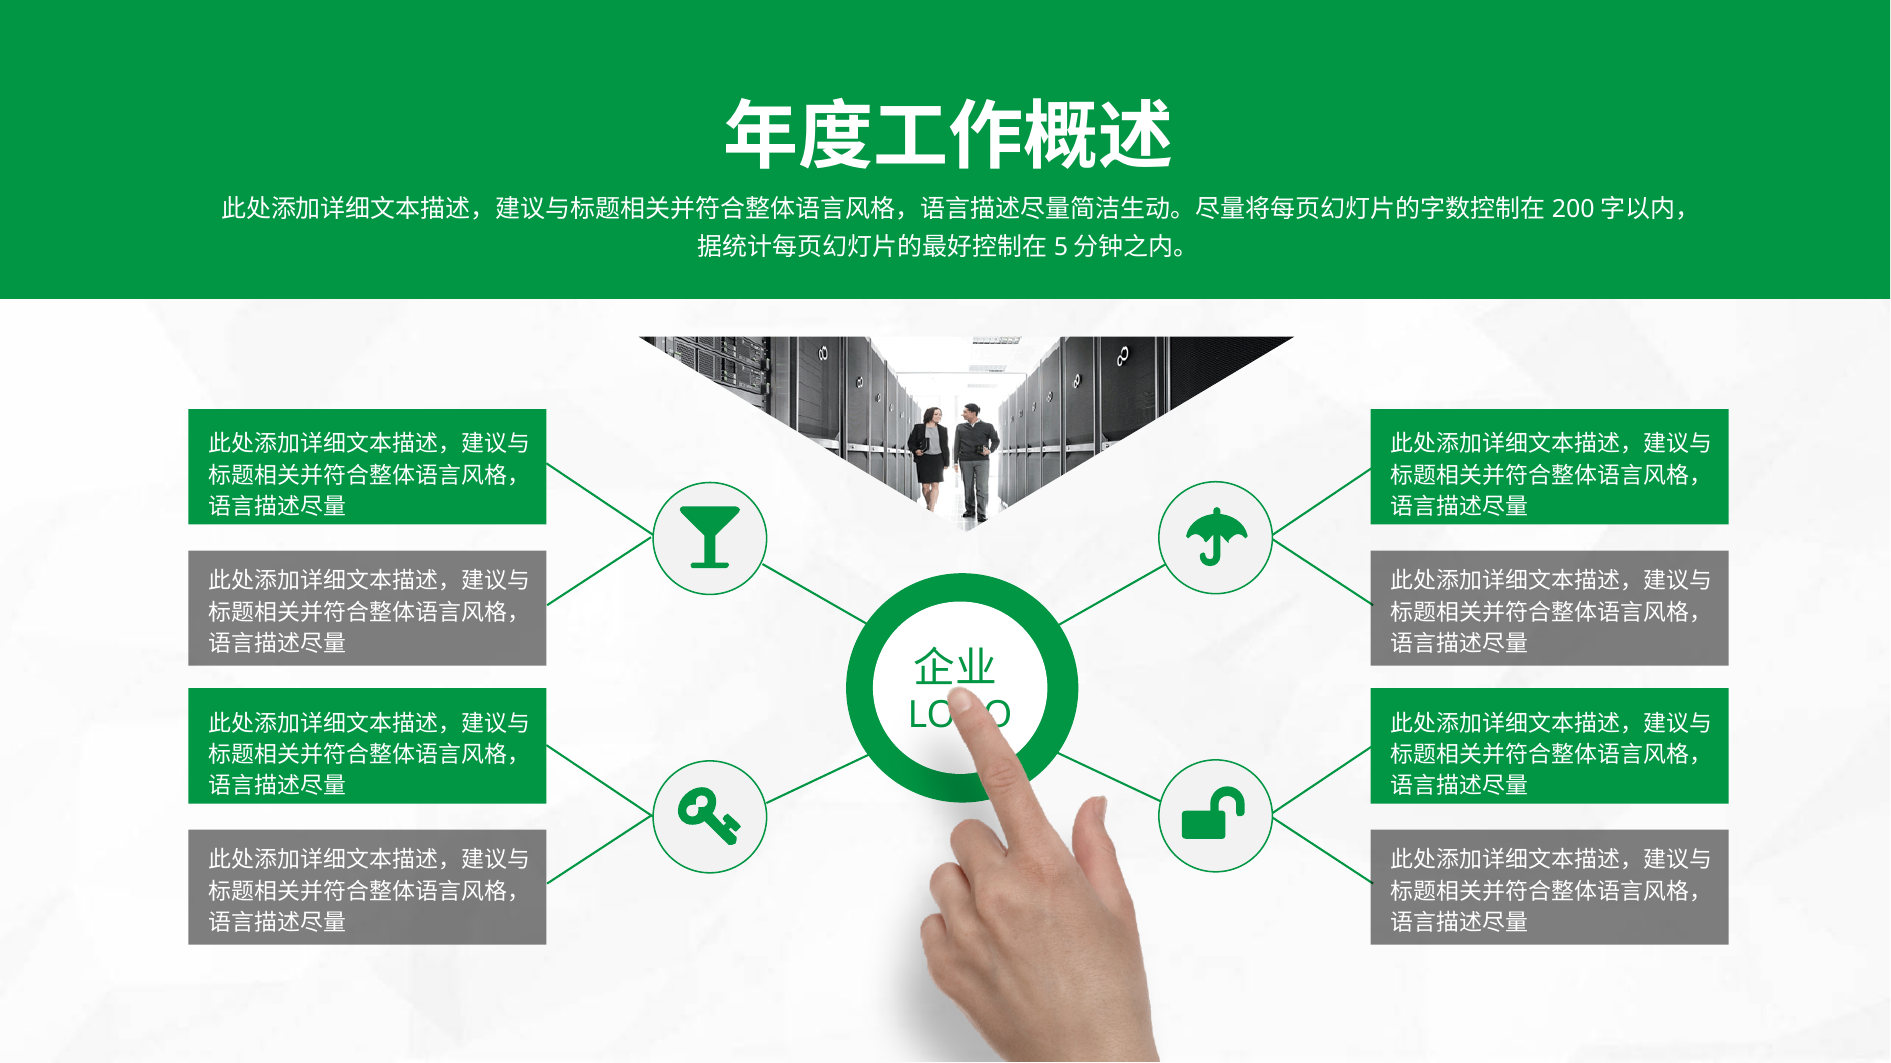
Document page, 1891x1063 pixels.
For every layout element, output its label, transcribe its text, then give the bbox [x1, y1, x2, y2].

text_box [1174, 759, 1273, 873]
text_box [1370, 829, 1729, 945]
text_box [188, 688, 547, 804]
text_box 此处添加详细文本描述，建议与标题相关并符合整体语言风格，语言描述尽量 [1390, 841, 1714, 924]
text_box 企业LOGO [868, 633, 1052, 683]
text_box [892, 601, 1028, 633]
text_box 此处添加详细文本描述，建议与标题相关并符合整体语言风格，语言描述尽量 [1390, 561, 1714, 645]
text_box 此处添加详细文本描述，建议与标题相关并符合整体语言风格，语言描述尽量 [208, 704, 532, 788]
picture [0, 299, 1891, 1063]
text_box 此处添加详细文本描述，建议与标题相关并符合整体语言风格，语言描述尽量 [208, 841, 532, 924]
text_box [188, 409, 547, 525]
text_box [1370, 550, 1729, 666]
text_box [1370, 409, 1729, 525]
text_box [0, 0, 1891, 299]
text_box [188, 550, 547, 666]
text_box 此处添加详细文本描述，建议与标题相关并符合整体语言风格，语言描述尽量 [1390, 704, 1714, 788]
text_box 年度工作概述 [325, 94, 1571, 185]
text_box [638, 336, 1295, 533]
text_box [652, 482, 767, 595]
text_box 此处添加详细文本描述，建议与标题相关并符合整体语言风格，语言描述尽量 [1390, 425, 1714, 508]
text_box [1370, 688, 1729, 804]
text_box [846, 573, 1079, 737]
text_box 此处添加详细文本描述，建议与标题相关并符合整体语言风格，语言描述尽量简洁生动。尽量将每页幻灯片的字数控制在200字以内， 据统计每页幻灯片的最好控制在5分钟之内。 [212, 185, 1684, 260]
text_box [652, 760, 767, 874]
text_box 此处添加详细文本描述，建议与标题相关并符合整体语言风格，语言描述尽量 [208, 425, 532, 508]
text_box [188, 829, 547, 945]
text_box 此处添加详细文本描述，建议与标题相关并符合整体语言风格，语言描述尽量 [208, 561, 532, 645]
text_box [1158, 481, 1273, 594]
